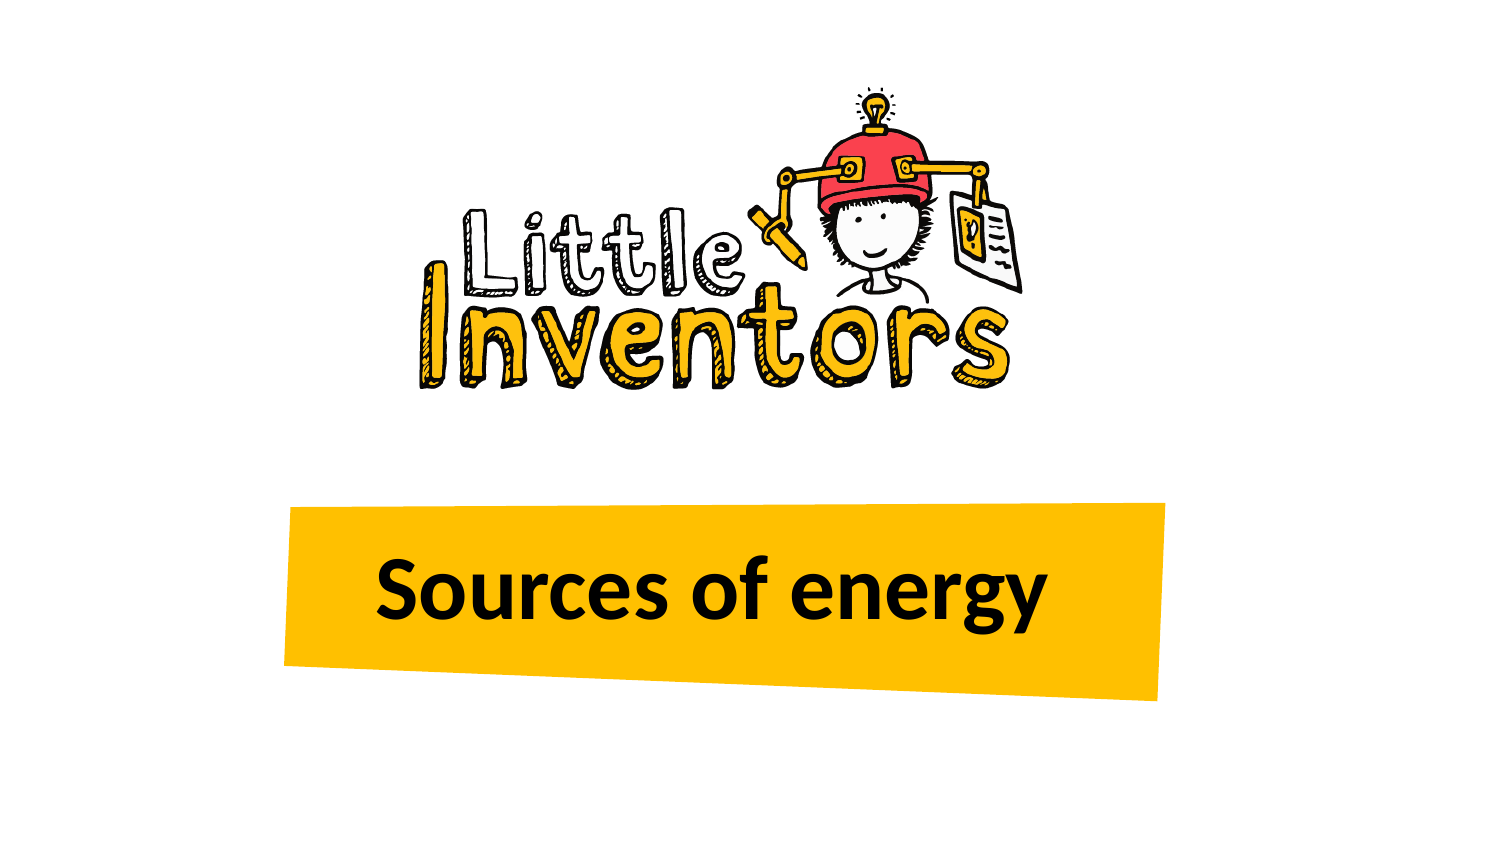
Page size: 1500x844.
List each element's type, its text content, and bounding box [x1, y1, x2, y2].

text_box Sources of energy [364, 513, 1125, 666]
text_box [284, 502, 1166, 702]
picture [417, 87, 1023, 398]
